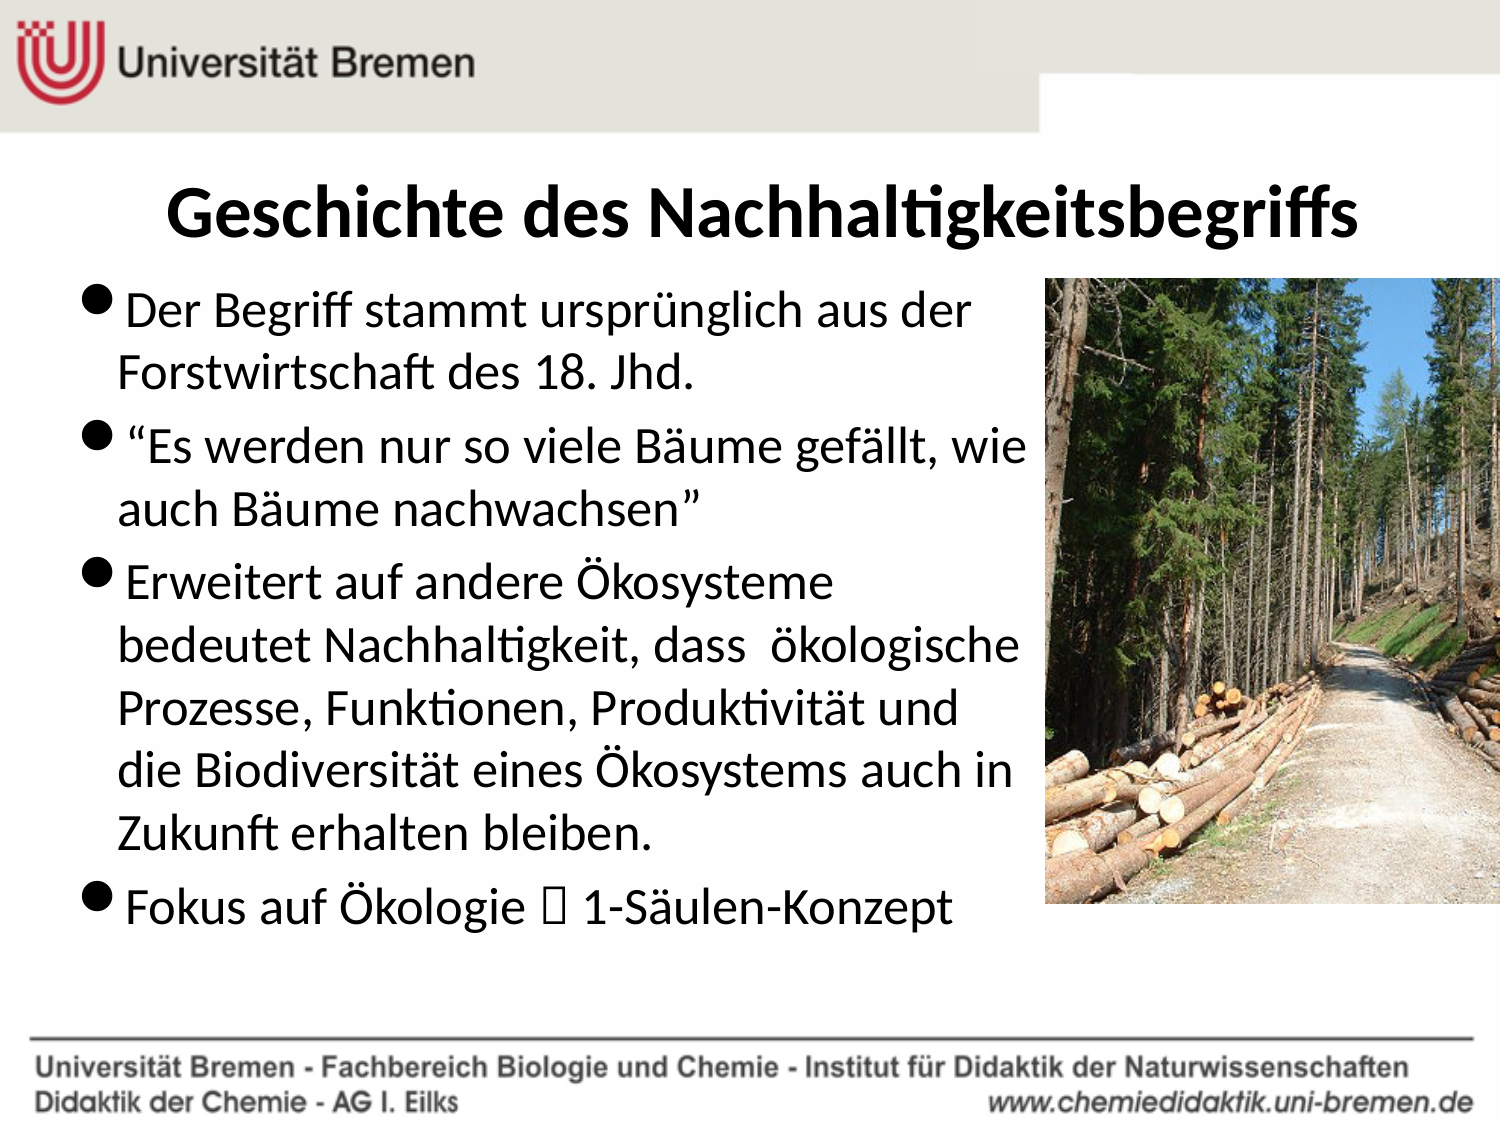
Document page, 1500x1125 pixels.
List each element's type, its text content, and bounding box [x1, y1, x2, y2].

picture [0, 0, 1500, 1125]
list Der Begriff stammt ursprünglich aus der Forstwirtschaft des 18. Jhd. “Es werden nur so viele Bäume gefällt, wie auch Bäume nachwachsen” Erweitert auf andere Ökosysteme bedeutet Nachhaltigkeit, dass ökologische Prozesse, Funktionen, Produktivität und die Biodiversität eines Ökosystems auch in Zukunft erhalten bleiben. Fokus auf Ökologie  1-Säulen-Konzept [0, 267, 1046, 1000]
title Geschichte des Nachhaltigkeitsbegriffs [88, 113, 1439, 277]
